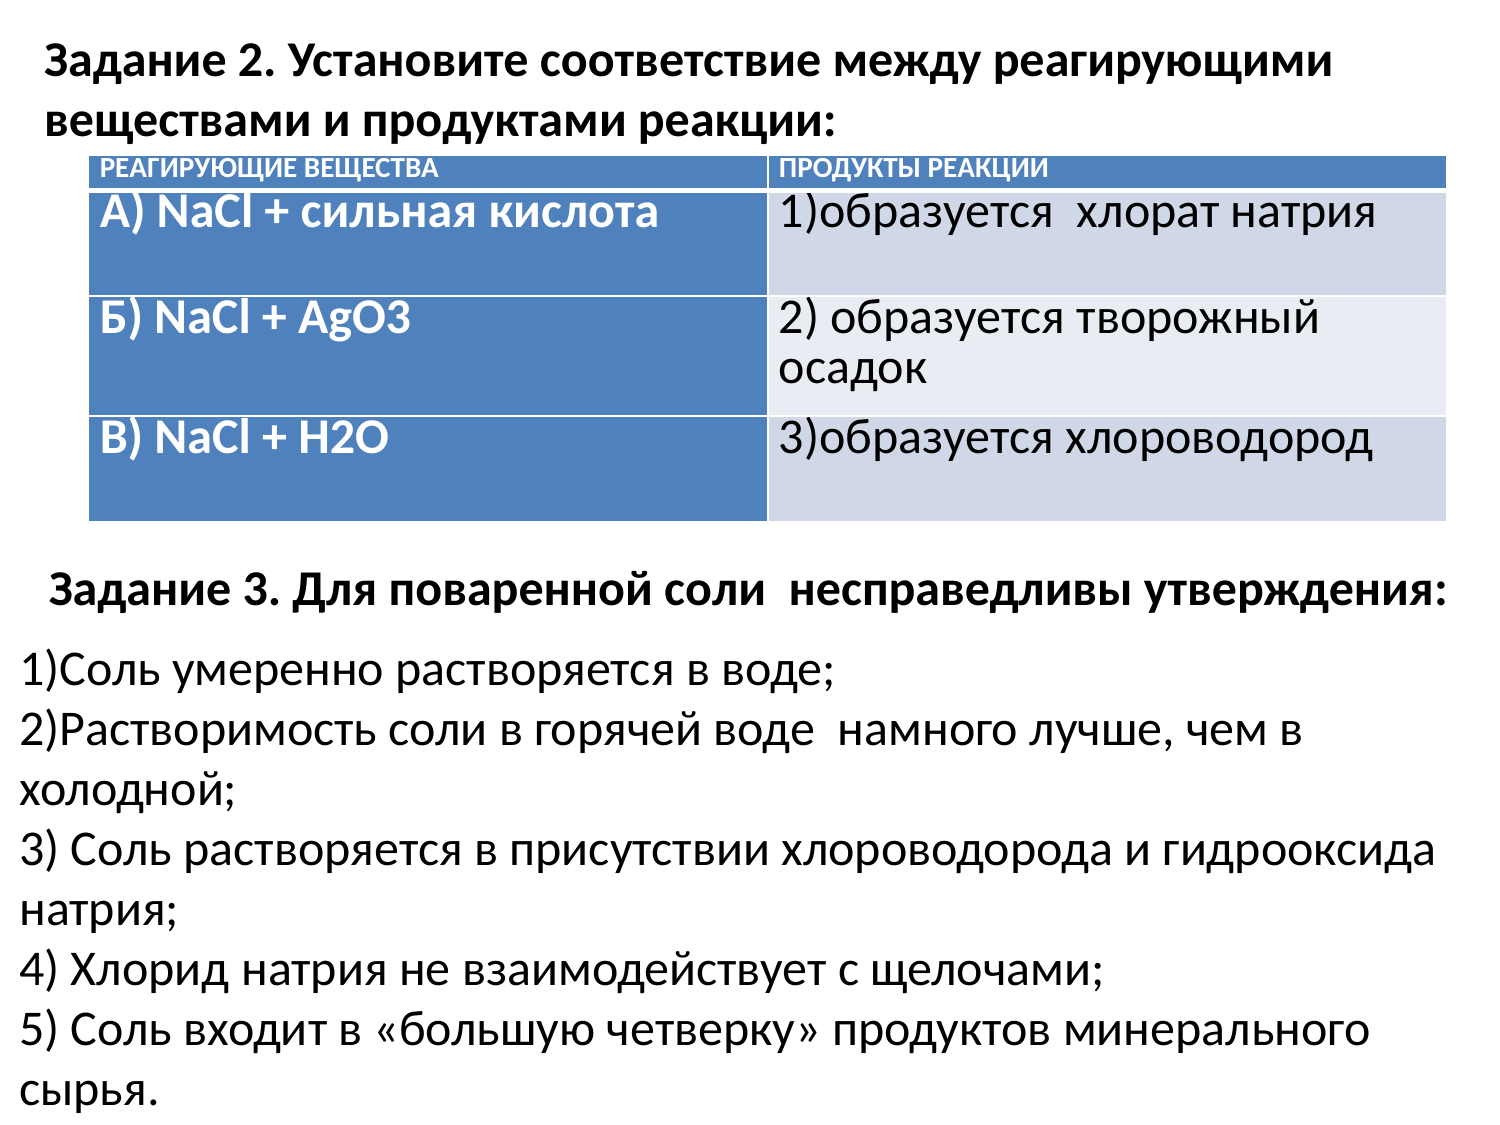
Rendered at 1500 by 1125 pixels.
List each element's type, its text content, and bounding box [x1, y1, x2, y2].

table_cell 3)образуется хлороводород [769, 417, 1446, 521]
table_cell Б) NaCl + AgO3 [89, 297, 767, 415]
text_box Задание 3. Для поваренной соли несправедливы утверждения: [34, 548, 1476, 623]
text_box Задание 2. Установите соответствие между реагирующими веществами и продуктами реакции: [29, 19, 1447, 154]
table_cell 1)образуется хлорат натрия [769, 193, 1446, 295]
table_header ПРОДУКТЫ РЕАКЦИИ [769, 156, 1446, 188]
table_cell B) NaCl + H2O [89, 417, 767, 521]
table_cell 2) образуется творожный осадок [769, 297, 1446, 415]
table_cell А) NaCl + сильная кислота [89, 193, 767, 295]
table_header РЕАГИРУЮЩИЕ ВЕЩЕСТВА [89, 156, 767, 188]
text_box 1)Соль умеренно растворяется в воде; 2)Растворимость соли в горячей воде намного лучше, чем в холодной; 3) Соль растворяется в присутствии хлороводорода и гидрооксида натрия; 4) Хлорид натрия не взаимодействует с щелочами; 5) Соль входит в «большую четверку» продуктов минерального сырья. [4, 628, 1476, 1124]
